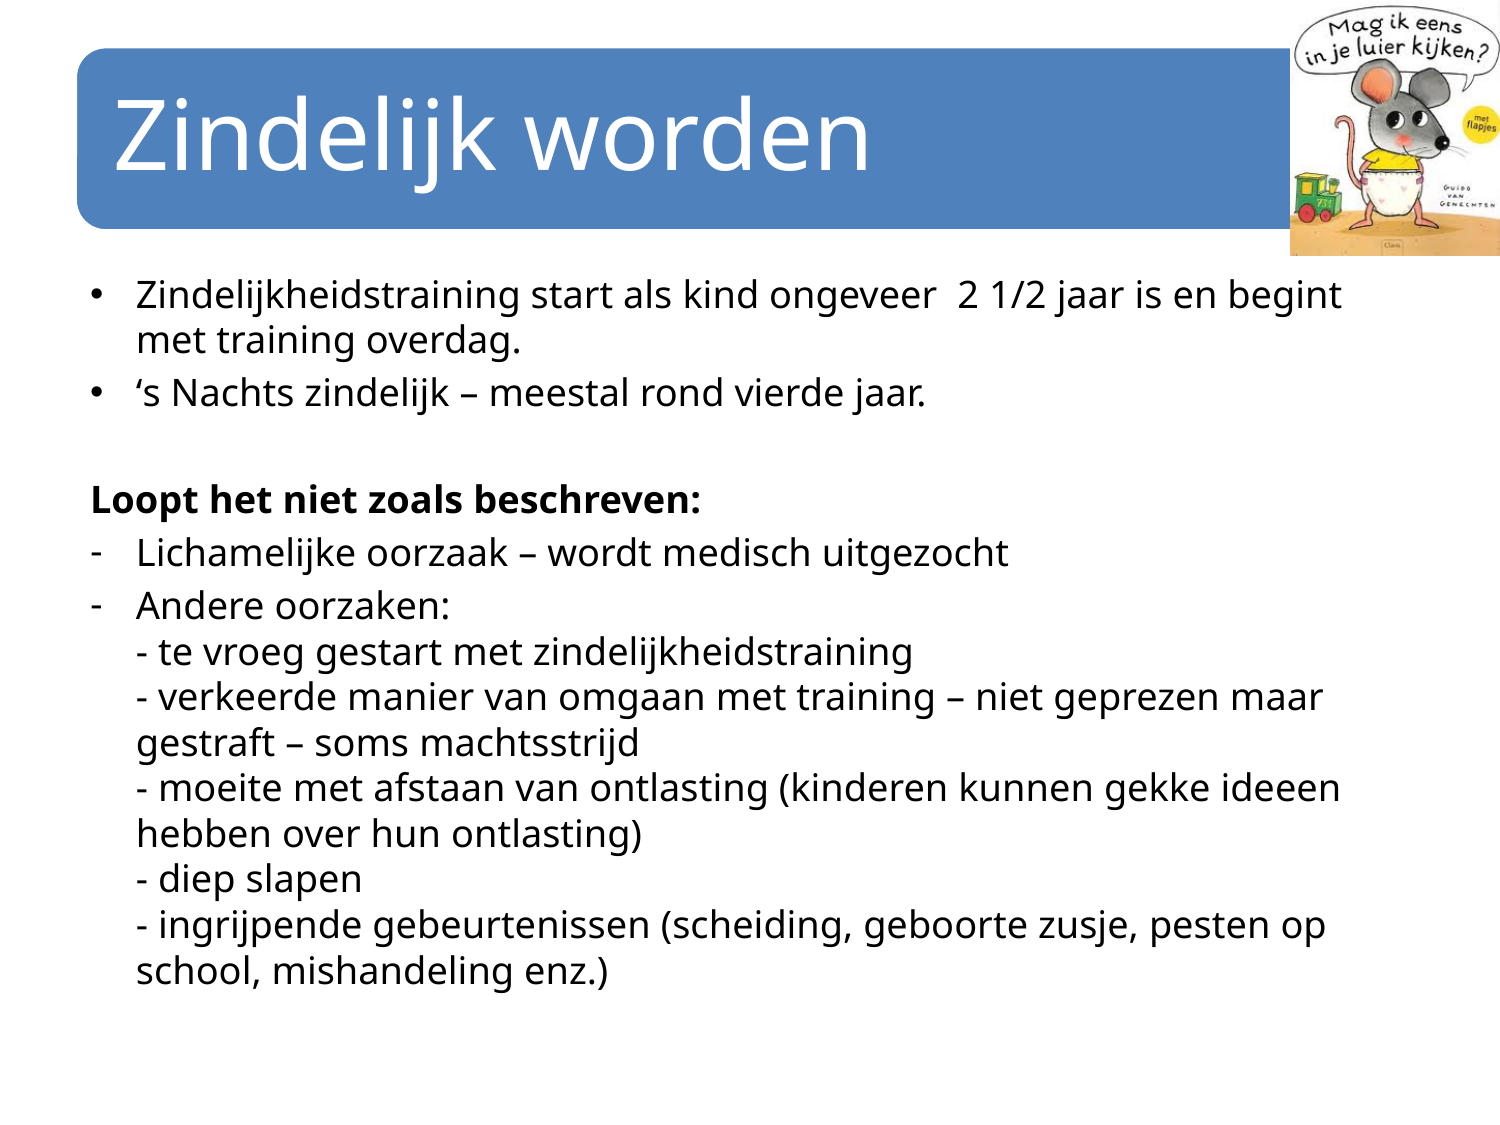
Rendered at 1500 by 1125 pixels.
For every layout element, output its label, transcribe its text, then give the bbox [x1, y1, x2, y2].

list Zindelijkheidstraining start als kind ongeveer 2 1/2 jaar is en begint met training overdag. ‘s Nachts zindelijk – meestal rond vierde jaar. Loopt het niet zoals beschreven: Lichamelijke oorzaak – wordt medisch uitgezocht Andere oorzaken: - te vroeg gestart met zindelijkheidstraining - verkeerde manier van omgaan met training – niet geprezen maar gestraft – soms machtsstrijd - moeite met afstaan van ontlasting (kinderen kunnen gekke ideeen hebben over hun ontlasting) - diep slapen - ingrijpende gebeurtenissen (scheiding, geboorte zusje, pesten op school, mishandeling enz.) [75, 262, 1425, 1005]
picture [1290, 0, 1500, 256]
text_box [74, 44, 1285, 233]
